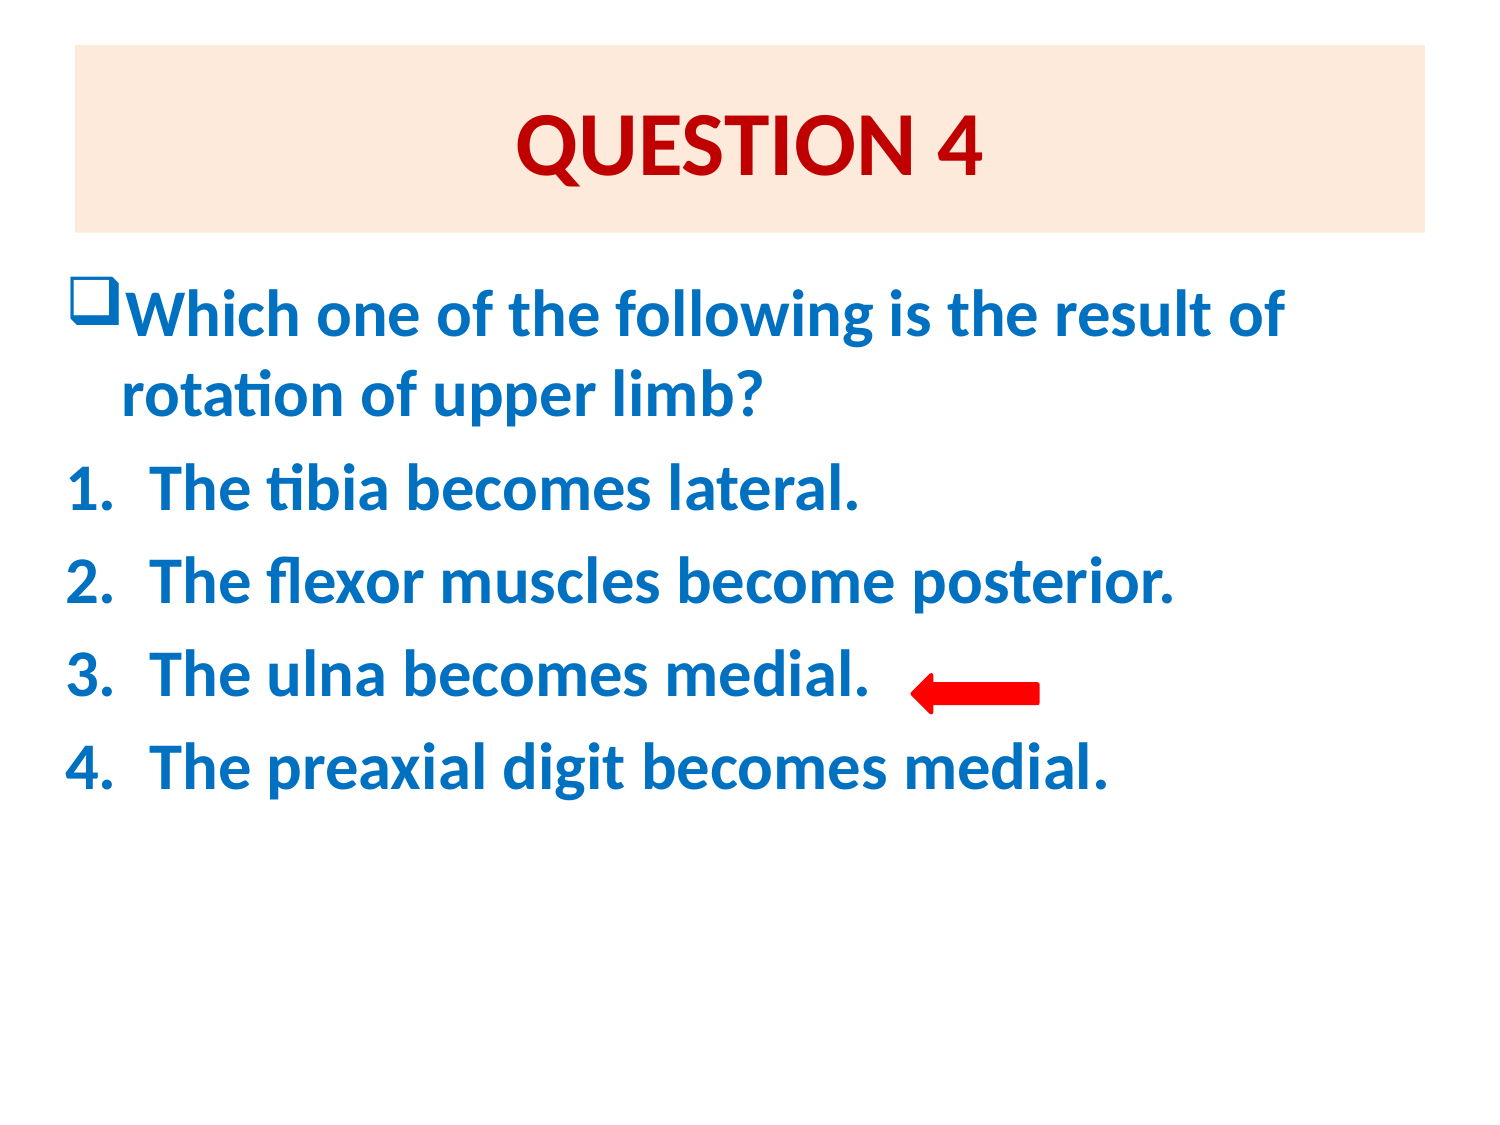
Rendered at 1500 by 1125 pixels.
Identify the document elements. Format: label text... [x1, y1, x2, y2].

text_box [910, 673, 1040, 715]
title QUESTION 4 [75, 45, 1425, 233]
list Which one of the following is the result of rotation of upper limb? The tibia becomes lateral. The flexor muscles become posterior. The ulna becomes medial. The preaxial digit becomes medial. [50, 262, 1425, 1063]
